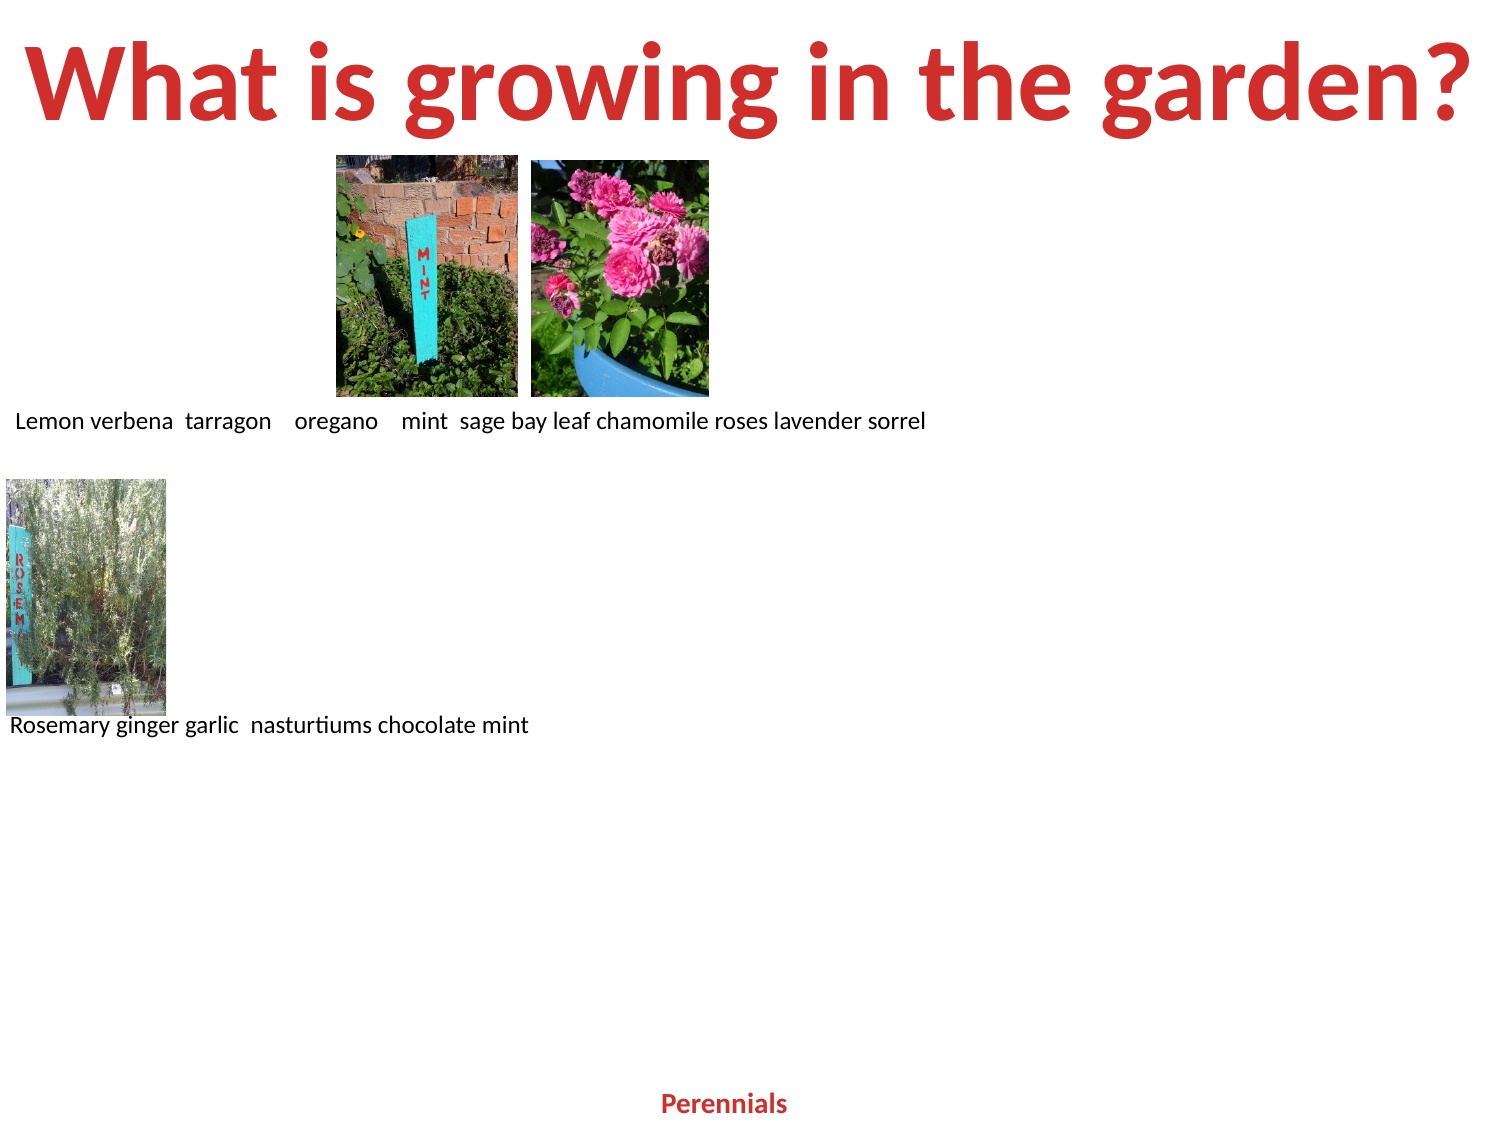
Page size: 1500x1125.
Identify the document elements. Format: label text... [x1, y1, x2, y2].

picture [336, 155, 518, 398]
text_box Perennials [619, 1077, 836, 1125]
text_box Lemon verbena tarragon oregano mint sage bay leaf chamomile roses lavender sorrel [0, 397, 1495, 442]
text_box What is growing in the garden? [0, 0, 1500, 150]
picture [530, 160, 709, 398]
text_box Rosemary ginger garlic nasturtiums chocolate mint [0, 700, 1500, 746]
picture [5, 479, 167, 717]
